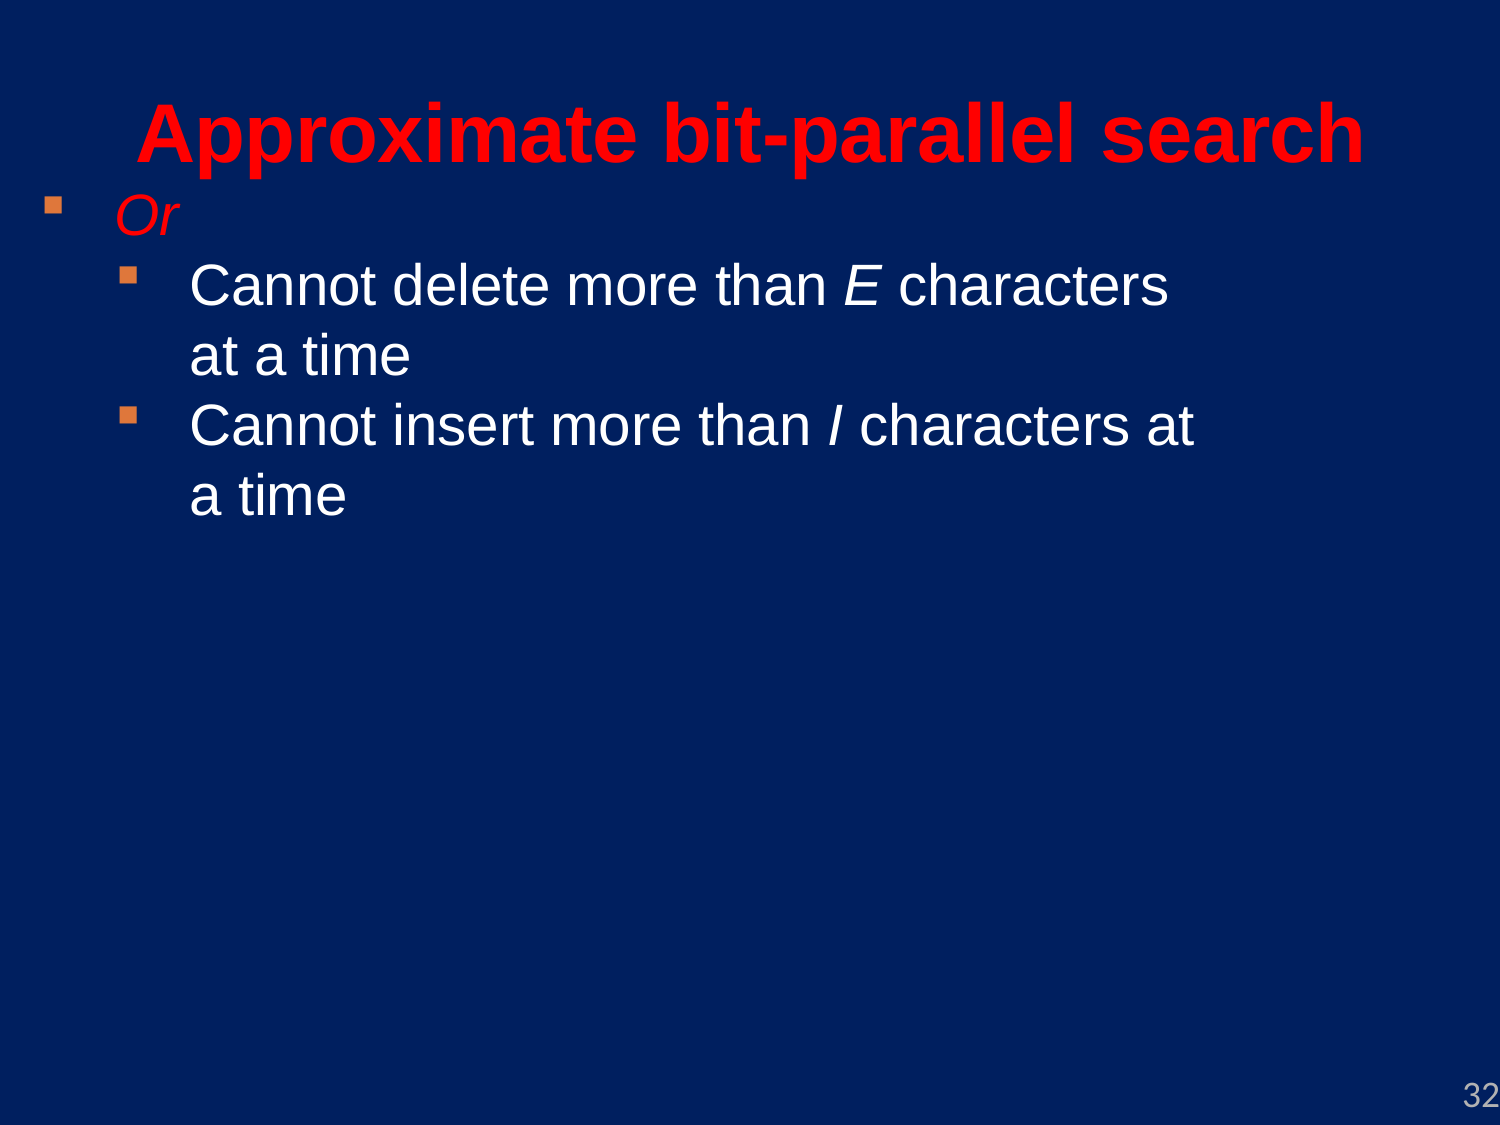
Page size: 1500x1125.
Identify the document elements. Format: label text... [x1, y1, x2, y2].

slide_number 32 [1437, 1069, 1500, 1125]
title Approximate bit-parallel search [44, 53, 1456, 267]
text_box Or Cannot delete more than E characters at a time Cannot insert more than I characters at a time [37, 177, 1226, 528]
